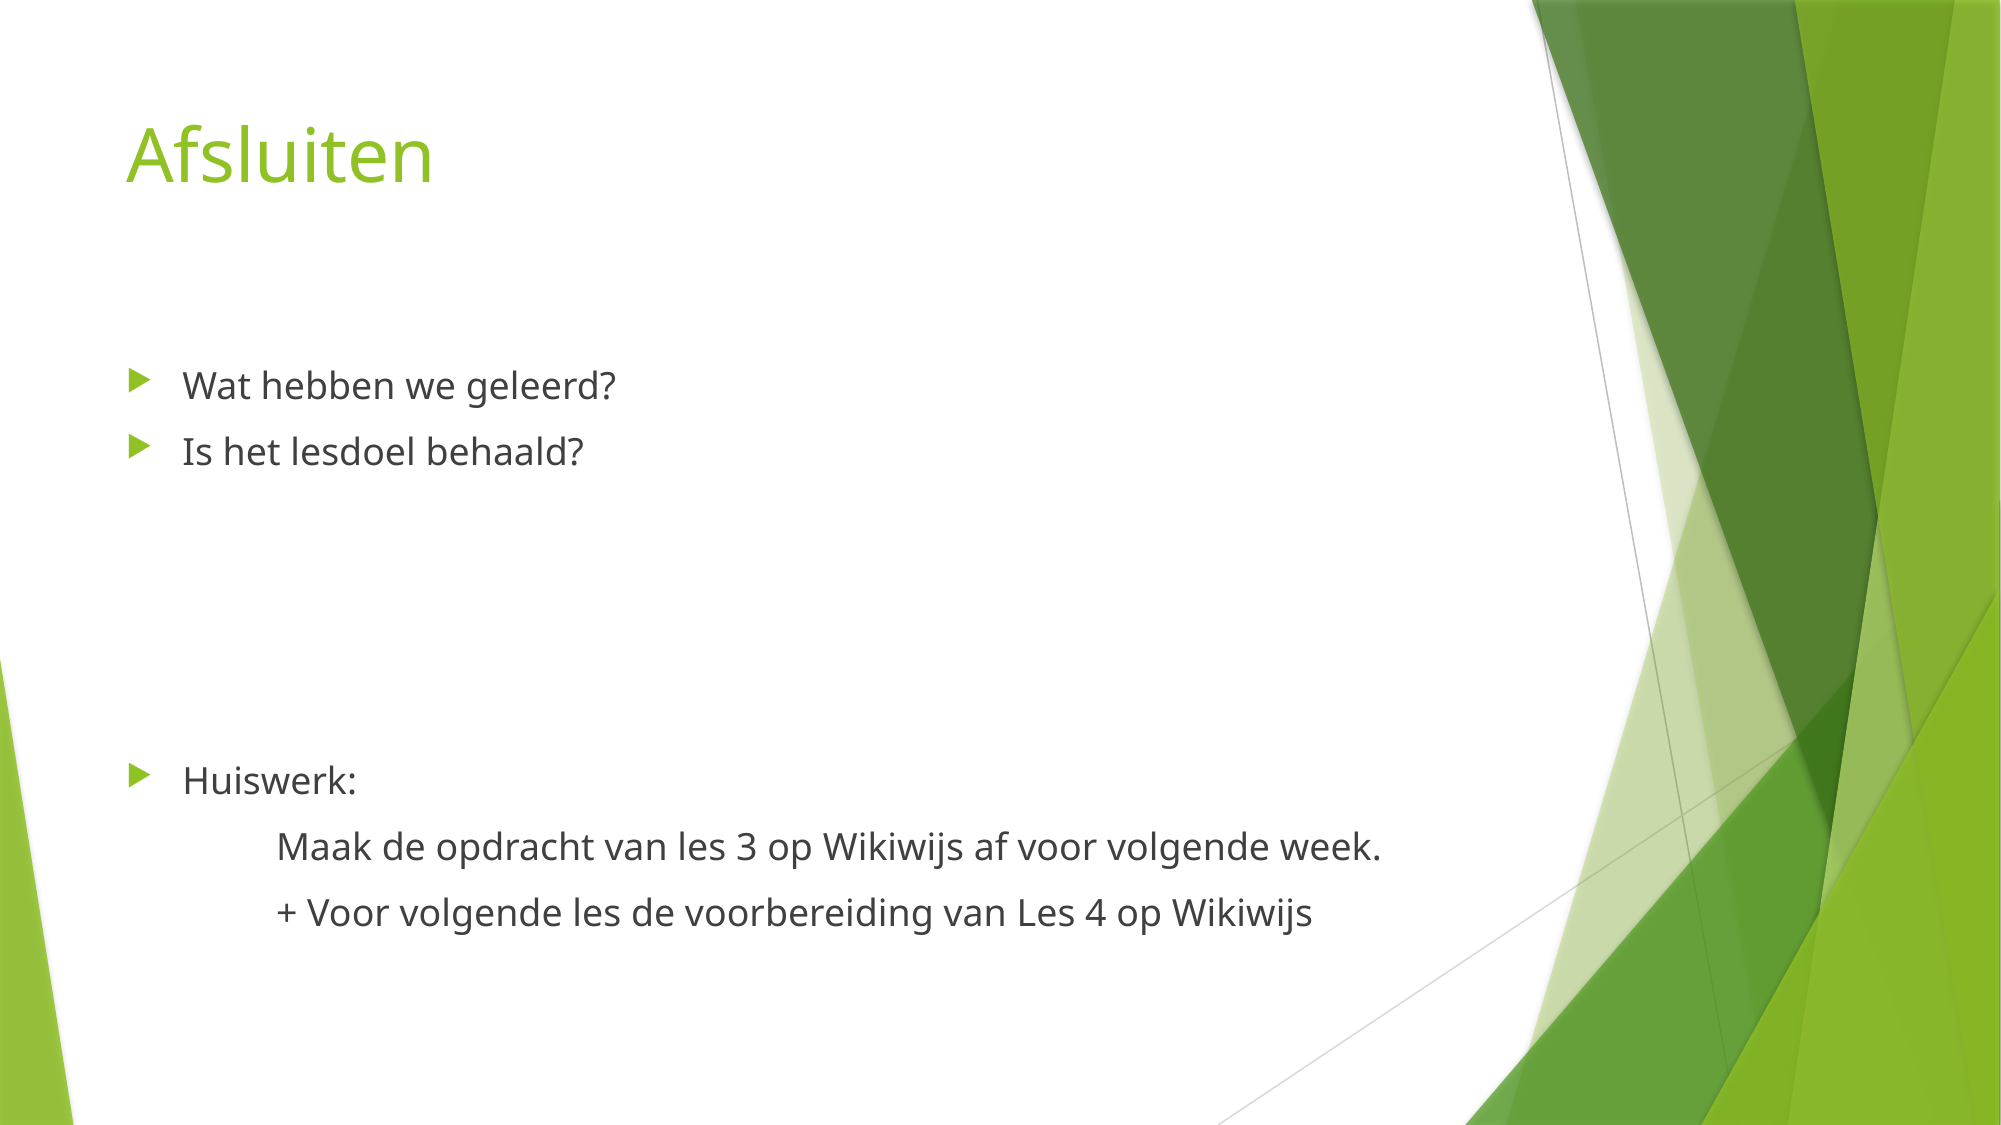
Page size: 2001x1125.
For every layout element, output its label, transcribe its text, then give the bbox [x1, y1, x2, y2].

title Afsluiten [111, 99, 1522, 317]
list Wat hebben we geleerd? Is het lesdoel behaald? Huiswerk: Maak de opdracht van les 3 op Wikiwijs af voor volgende week. + Voor volgende les de voorbereiding van Les 4 op Wikiwijs [111, 354, 1522, 992]
